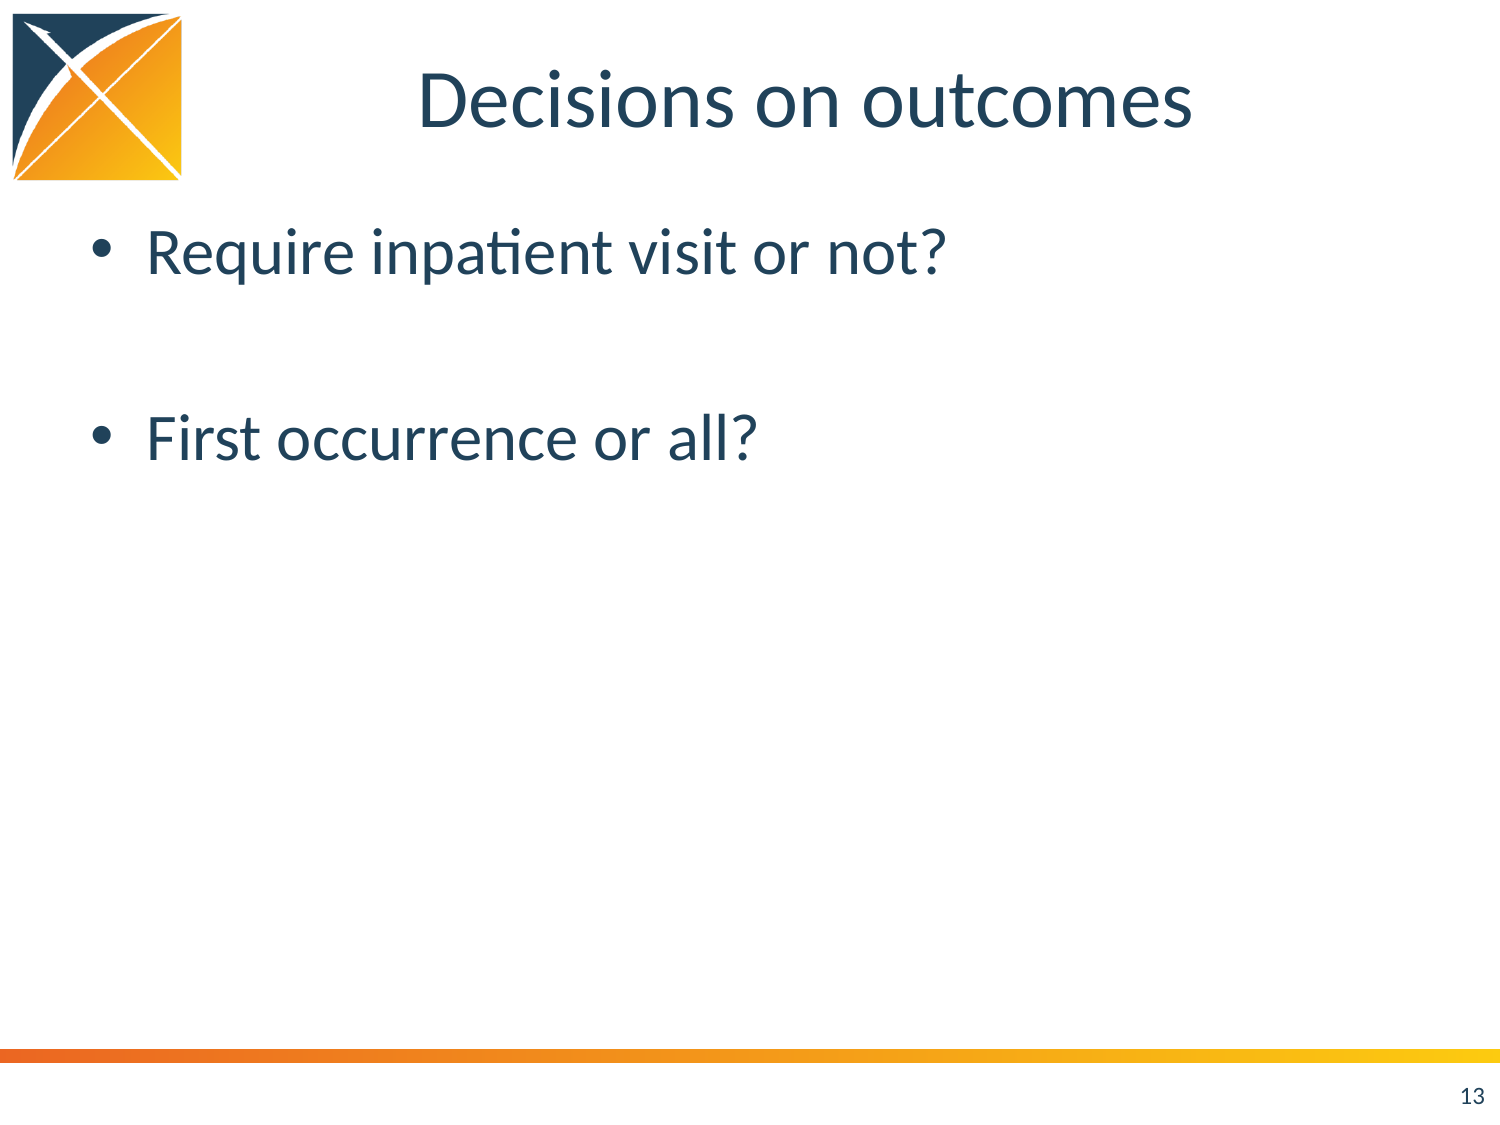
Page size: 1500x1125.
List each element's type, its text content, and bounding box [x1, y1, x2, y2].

picture [0, 0, 206, 200]
slide_number 13 [1149, 1065, 1500, 1125]
list Require inpatient visit or not? First occurrence or all? [75, 200, 1425, 1005]
title Decisions on outcomes [187, 24, 1425, 163]
